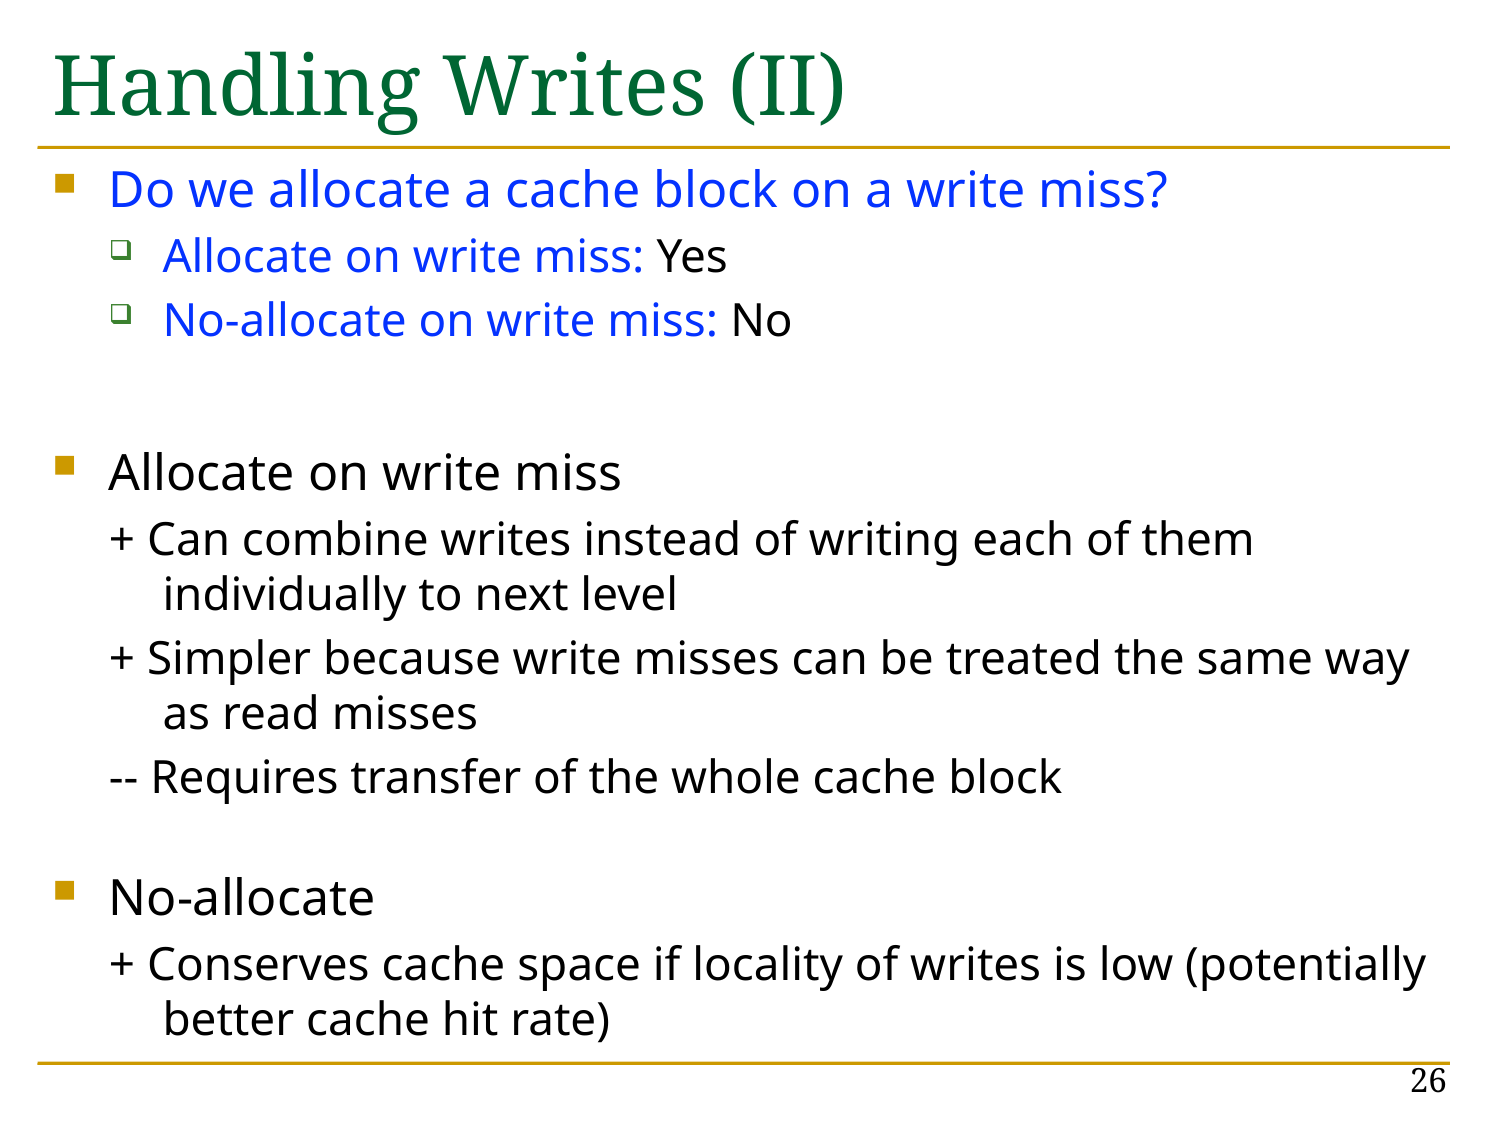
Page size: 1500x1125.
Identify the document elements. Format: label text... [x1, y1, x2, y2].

slide_number 26 [1111, 1036, 1462, 1112]
title Handling Writes (II) [37, 24, 1450, 149]
list Do we allocate a cache block on a write miss? Allocate on write miss: Yes No-allocate on write miss: No Allocate on write miss + Can combine writes instead of writing each of them individually to next level + Simpler because write misses can be treated the same way as read misses -- Requires transfer of the whole cache block No-allocate + Conserves cache space if locality of writes is low (potentially better cache hit rate) [37, 149, 1450, 1063]
